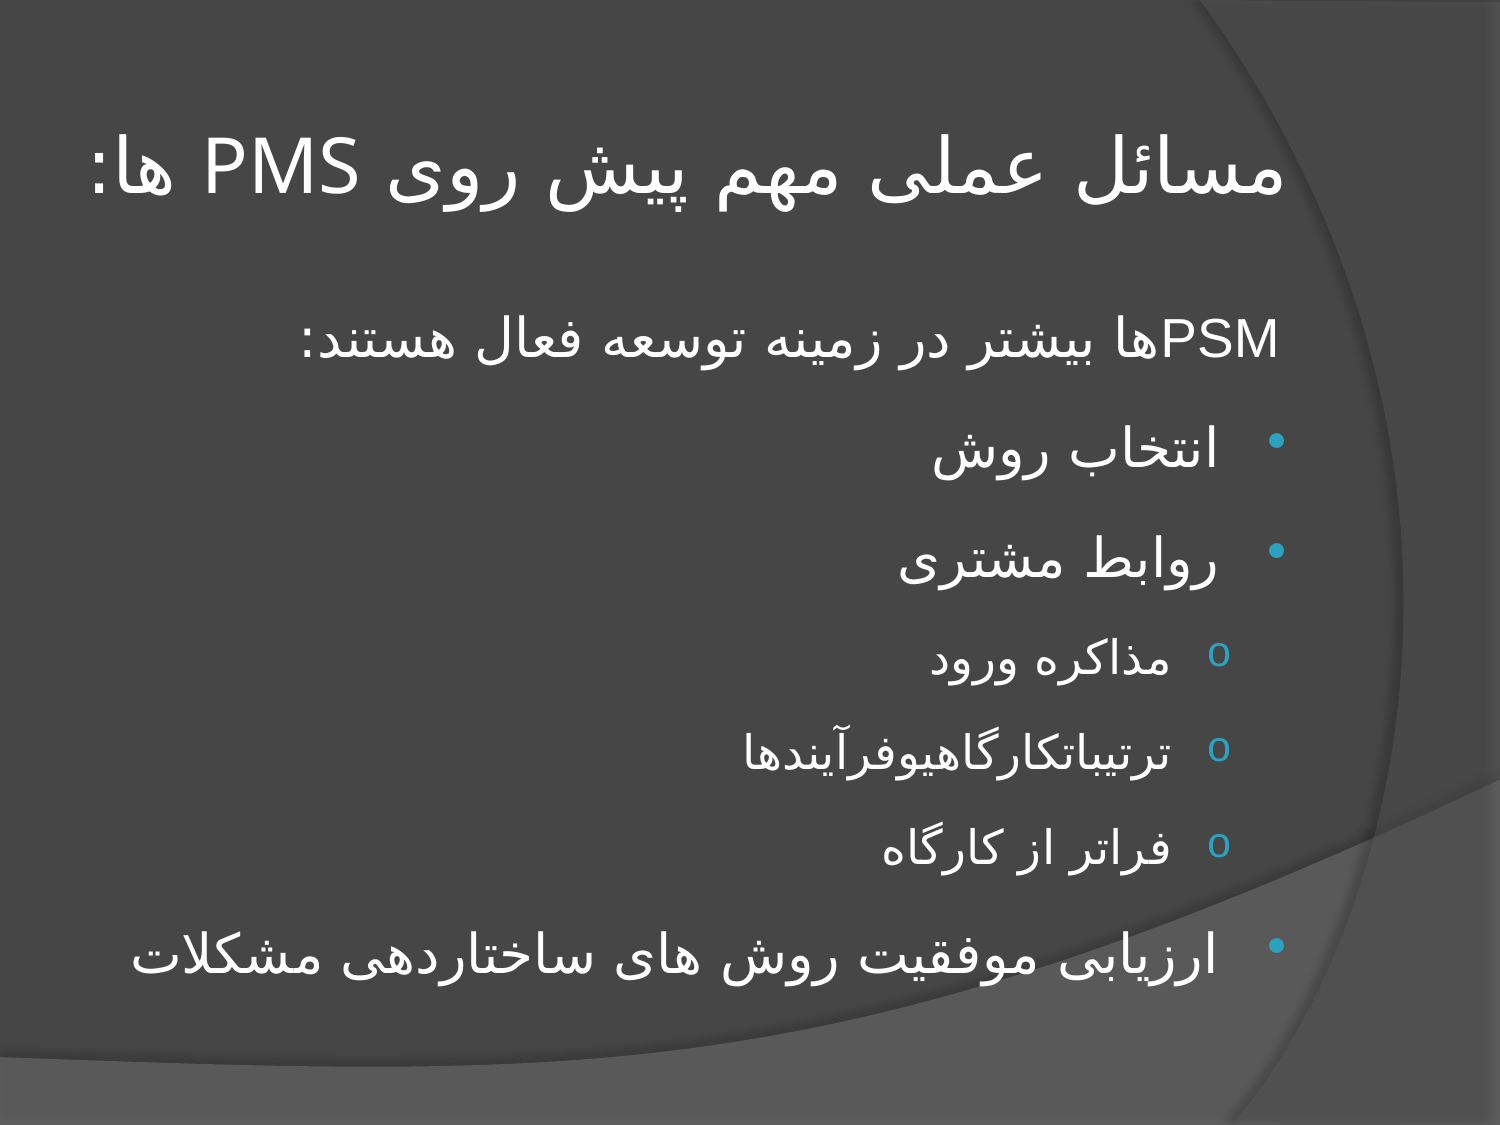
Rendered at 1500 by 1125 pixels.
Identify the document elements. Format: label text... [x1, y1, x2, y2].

list PSMها بیشتر در زمینه توسعه فعال هستند: انتخاب روش روابط مشتری مذاکره ورود ترتیباتکارگاهیوفرآیندها فراتر از کارگاه ارزیابی موفقیت روش های ساختاردهی مشکلات [75, 262, 1300, 1005]
title مسائل عملی مهم پیش روی PMS ها: [75, 45, 1300, 233]
